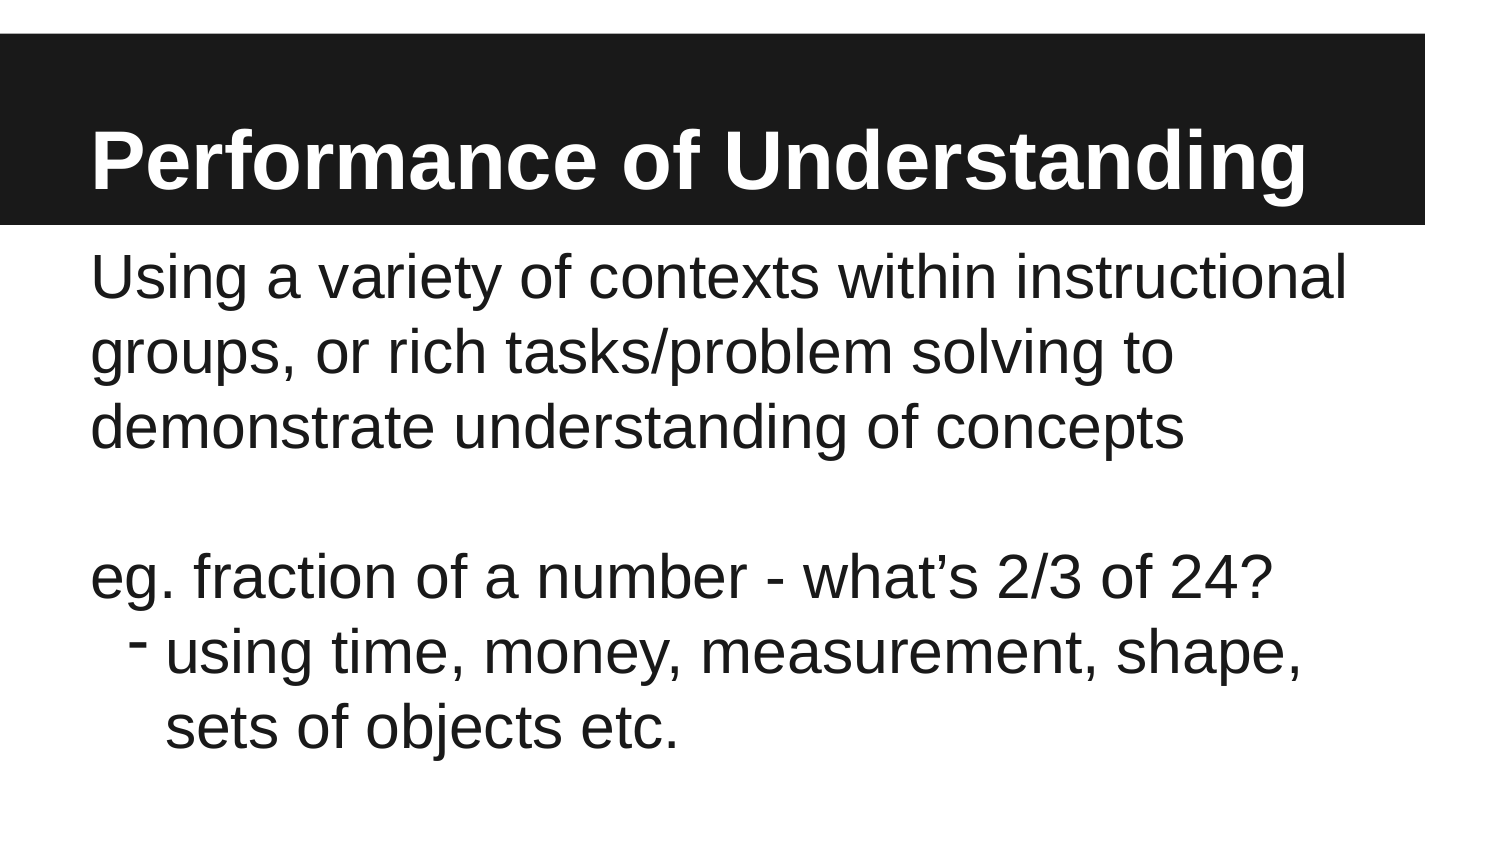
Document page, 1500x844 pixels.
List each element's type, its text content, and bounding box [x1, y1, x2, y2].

list Using a variety of contexts within instructional groups, or rich tasks/problem solving to demonstrate understanding of concepts eg. fraction of a number - what’s 2/3 of 24? using time, money, measurement, shape, sets of objects etc. [75, 221, 1425, 844]
title Performance of Understanding [75, 33, 1425, 221]
